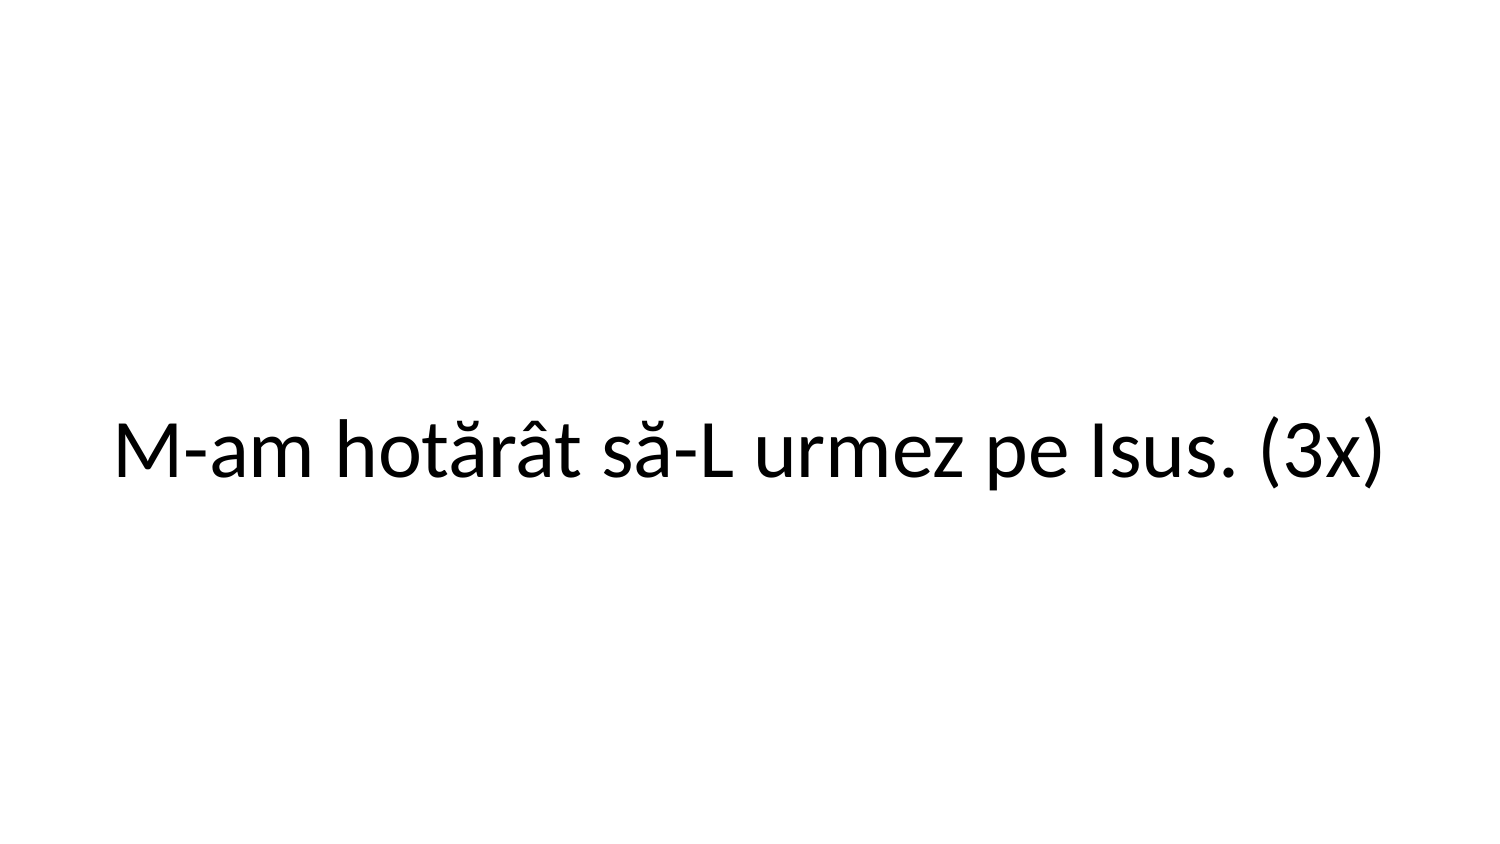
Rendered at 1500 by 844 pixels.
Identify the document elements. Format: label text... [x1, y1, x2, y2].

text_box M-am hotărât să-L urmez pe Isus. (3x) [97, 341, 1403, 502]
